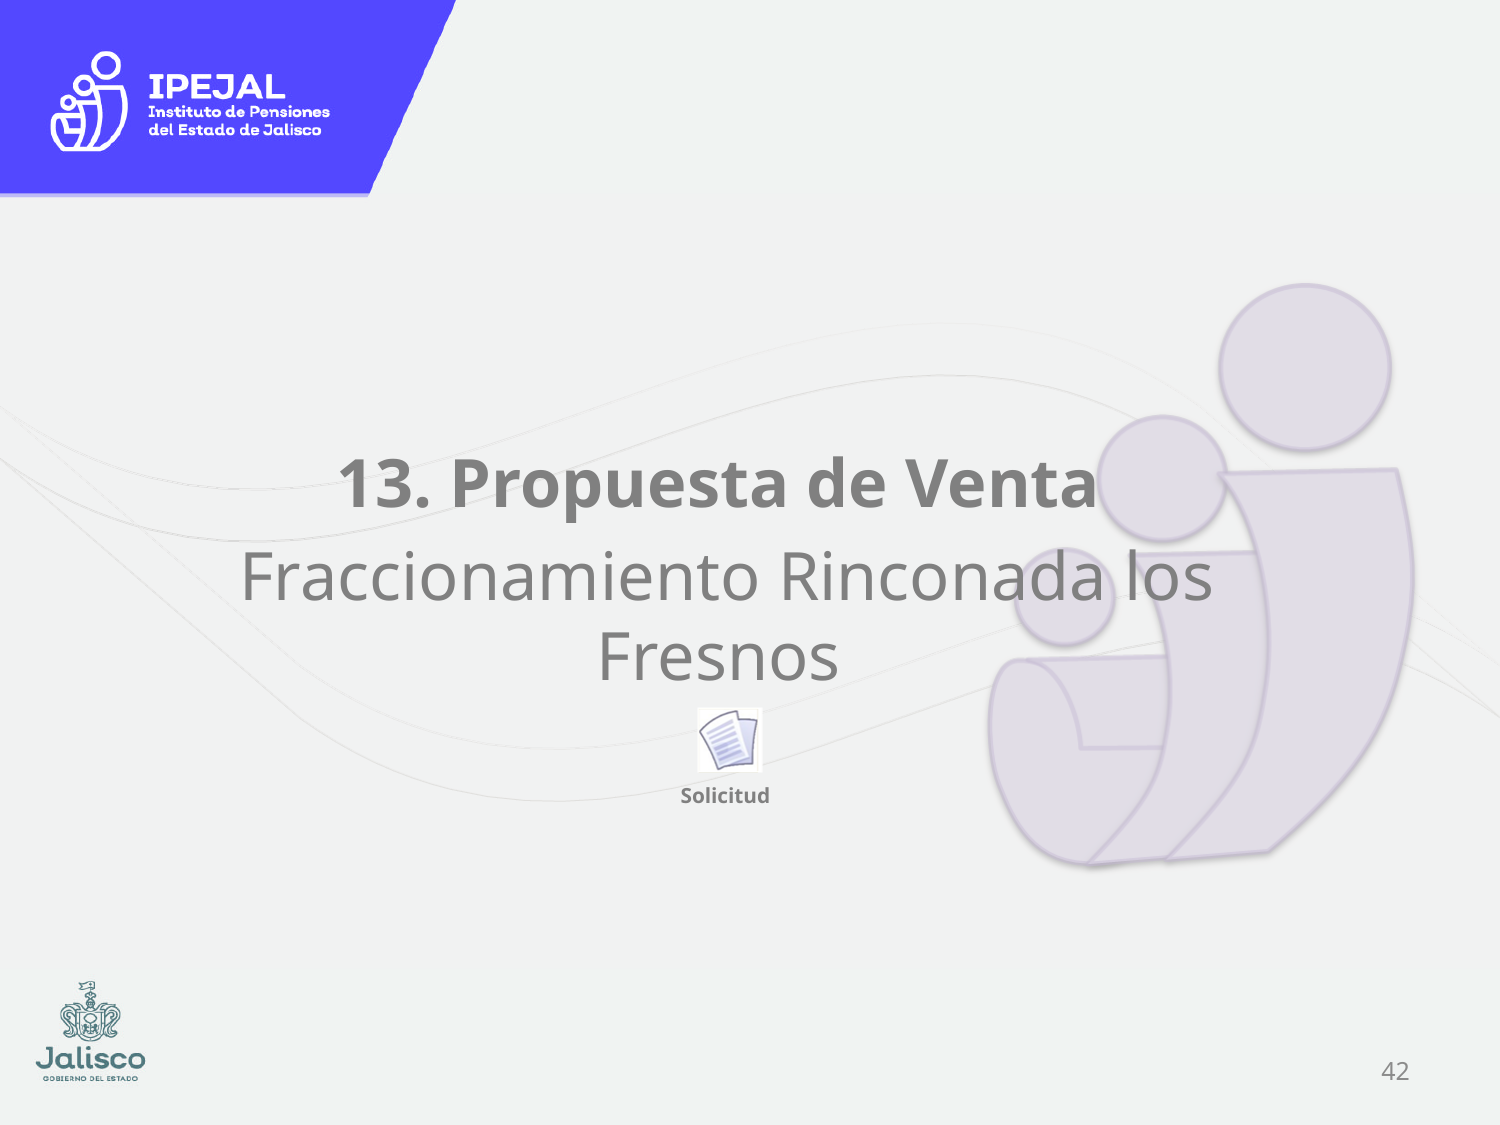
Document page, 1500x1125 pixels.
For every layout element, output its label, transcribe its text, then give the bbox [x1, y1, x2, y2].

picture [0, 969, 1500, 1125]
picture [0, 0, 1500, 193]
text_box 13. Propuesta de Venta Fraccionamiento Rinconada los Fresnos [187, 433, 1250, 702]
picture [697, 706, 763, 774]
text_box Solicitud [647, 775, 803, 815]
slide_number 41 [1074, 1042, 1425, 1103]
